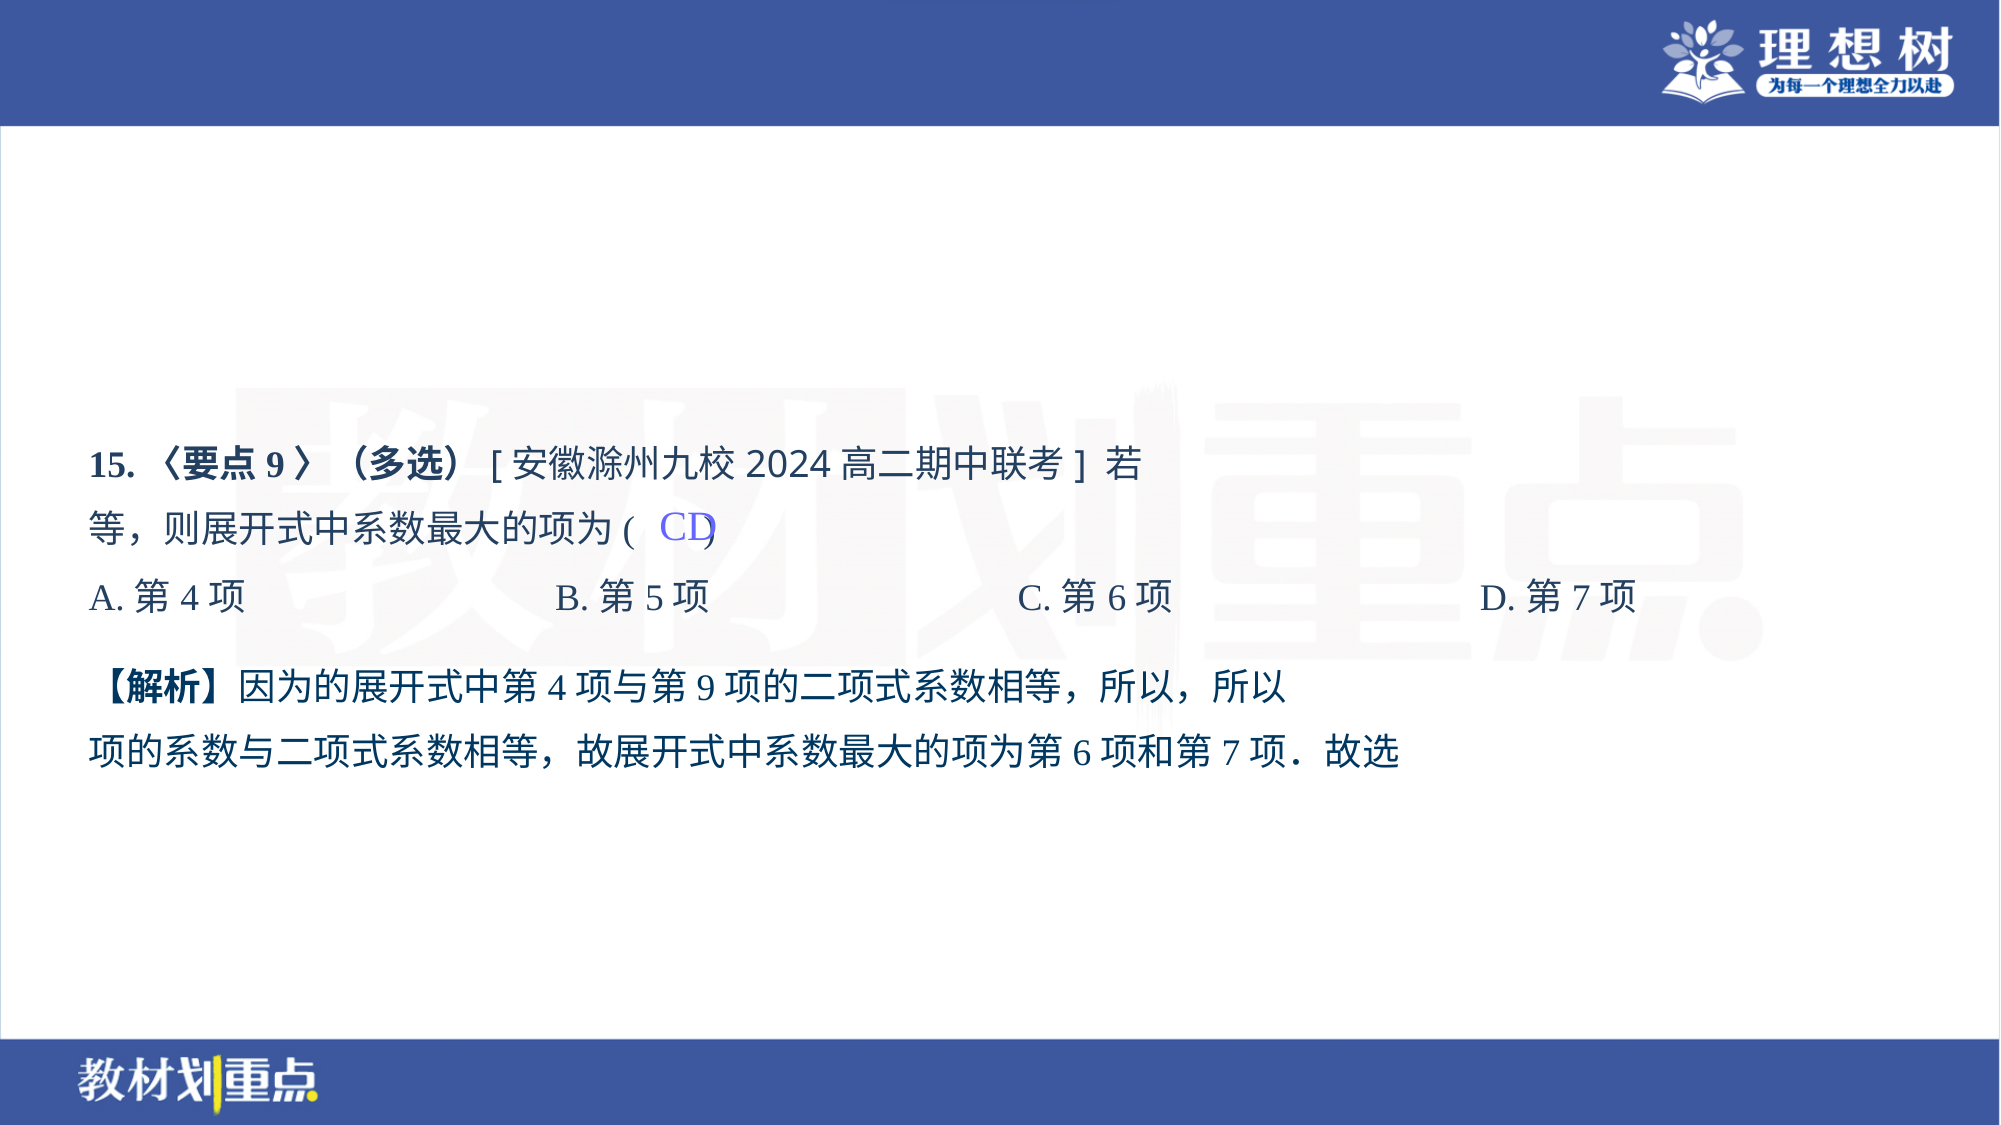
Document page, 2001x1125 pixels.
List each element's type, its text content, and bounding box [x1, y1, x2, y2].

text_box A.第4项 B.第5项 C.第6项 D.第7项 [88, 551, 1911, 611]
text_box CD [644, 496, 733, 547]
picture [0, 0, 2000, 1125]
